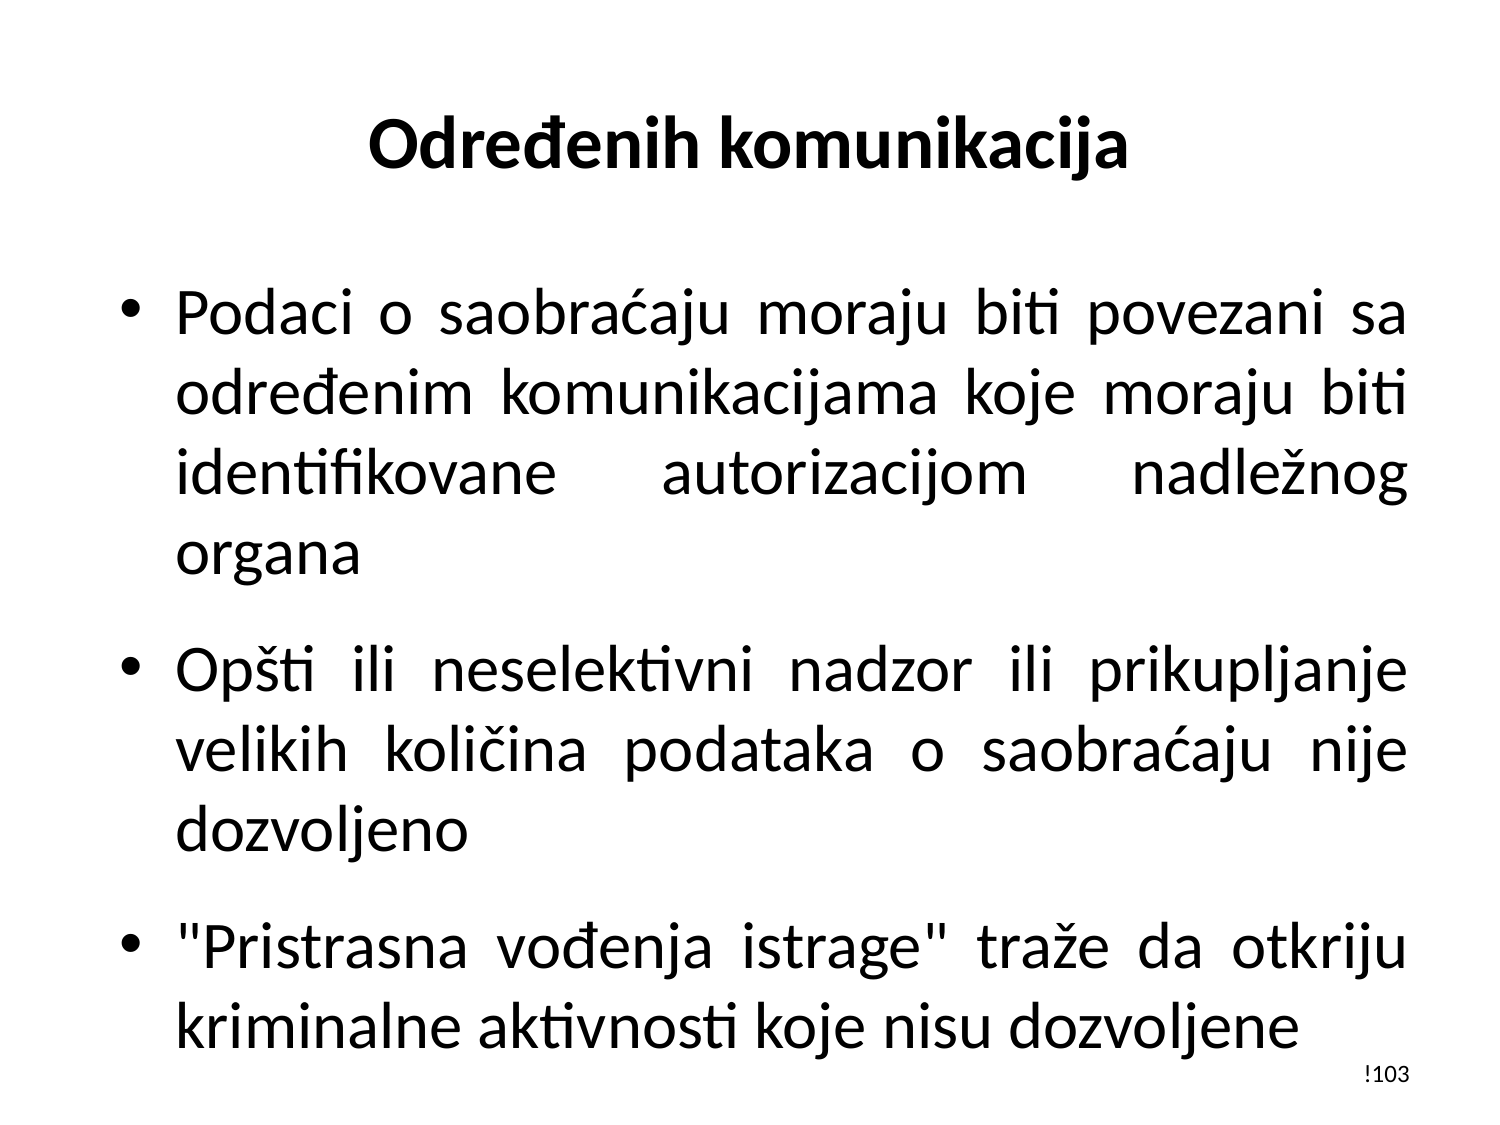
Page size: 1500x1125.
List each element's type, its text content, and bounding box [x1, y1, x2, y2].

title Određenih komunikacija [74, 44, 1426, 233]
slide_number !103 [1074, 1042, 1425, 1103]
list Podaci o saobraćaju moraju biti povezani sa određenim komunikacijama koje moraju biti identifikovane autorizacijom nadležnog organa Opšti ili neselektivni nadzor ili prikupljanje velikih količina podataka o saobraćaju nije dozvoljeno "Pristrasna vođenja istrage" traže da otkriju kriminalne aktivnosti koje nisu dozvoljene [103, 259, 1426, 1003]
